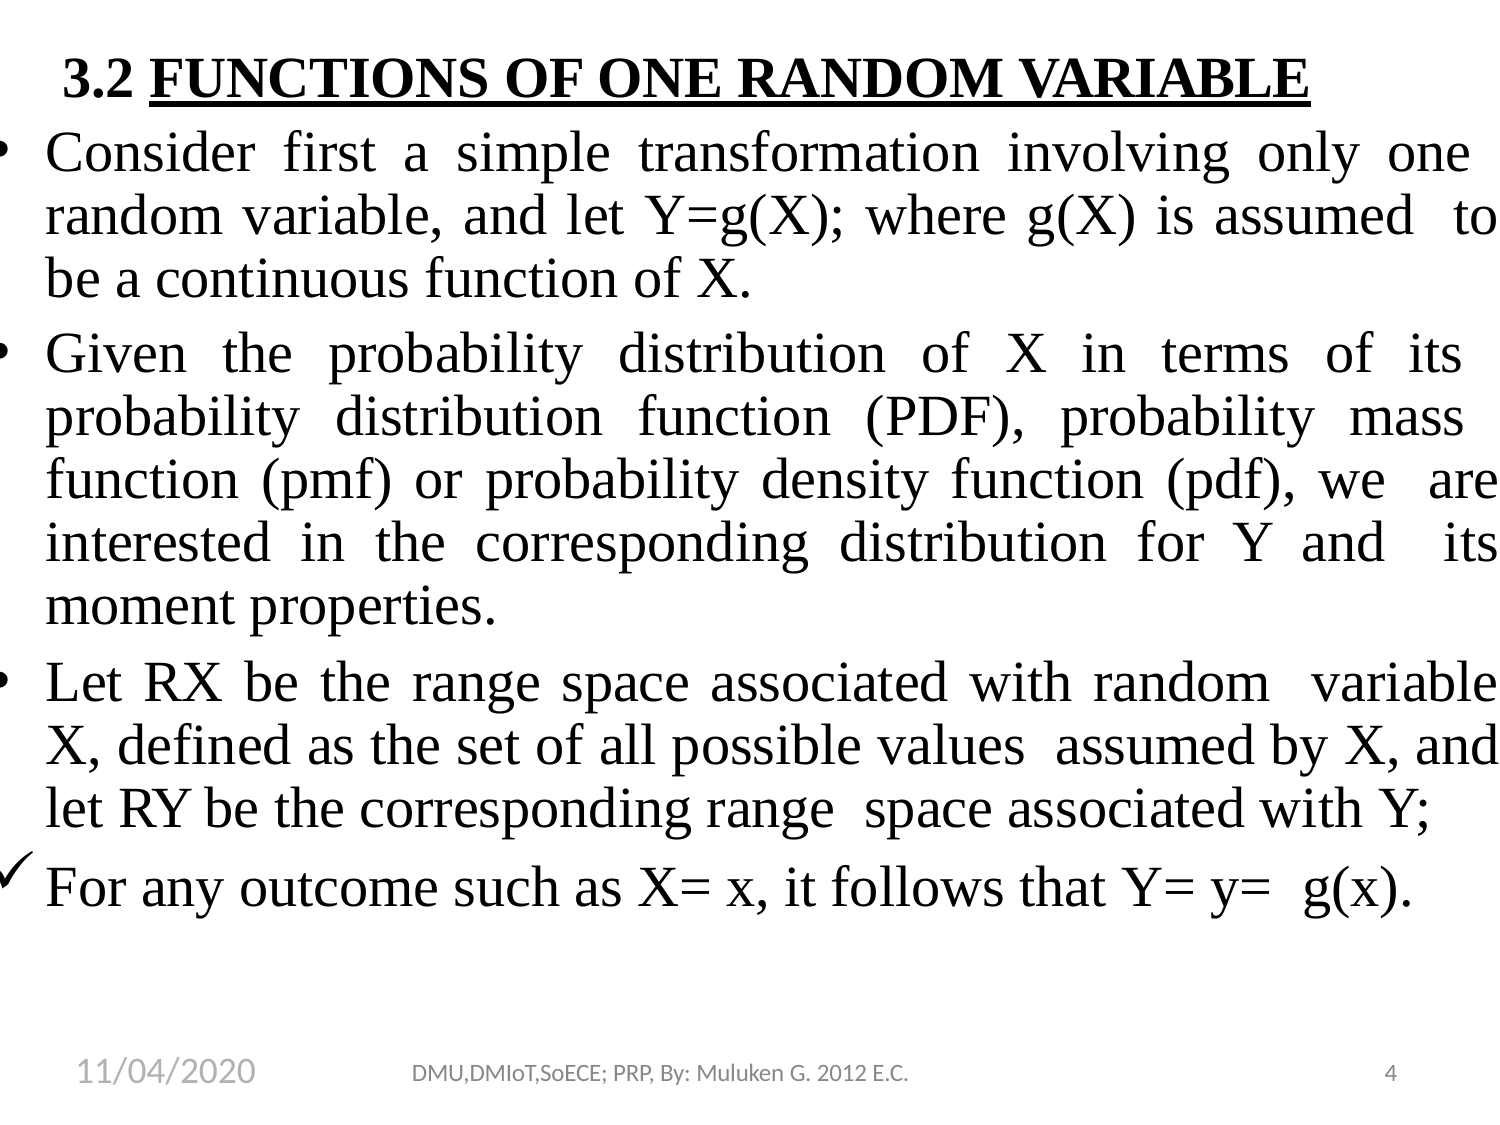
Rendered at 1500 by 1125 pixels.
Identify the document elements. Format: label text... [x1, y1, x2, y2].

text_box 3.2 FUNCTIONS OF ONE RANDOM VARIABLE Consider first a simple transformation involving only one random variable, and let Y=g(X); where g(X) is assumed to be a continuous function of X. Given the probability distribution of X in terms of its probability distribution function (PDF), probability mass function (pmf) or probability density function (pdf), we are interested in the corresponding distribution for Y and its moment properties. Let RX be the range space associated with random variable X, defined as the set of all possible values assumed by X, and let RY be the corresponding range space associated with Y; For any outcome such as X= x, it follows that Y= y= g(x). [0, 37, 1500, 918]
footer DMU,DMIoT,SoECE; PRP, By: Muluken G. 2012 E.C. [409, 1060, 1075, 1125]
slide_number 4 [1378, 1060, 1417, 1090]
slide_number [75, 1046, 420, 1103]
